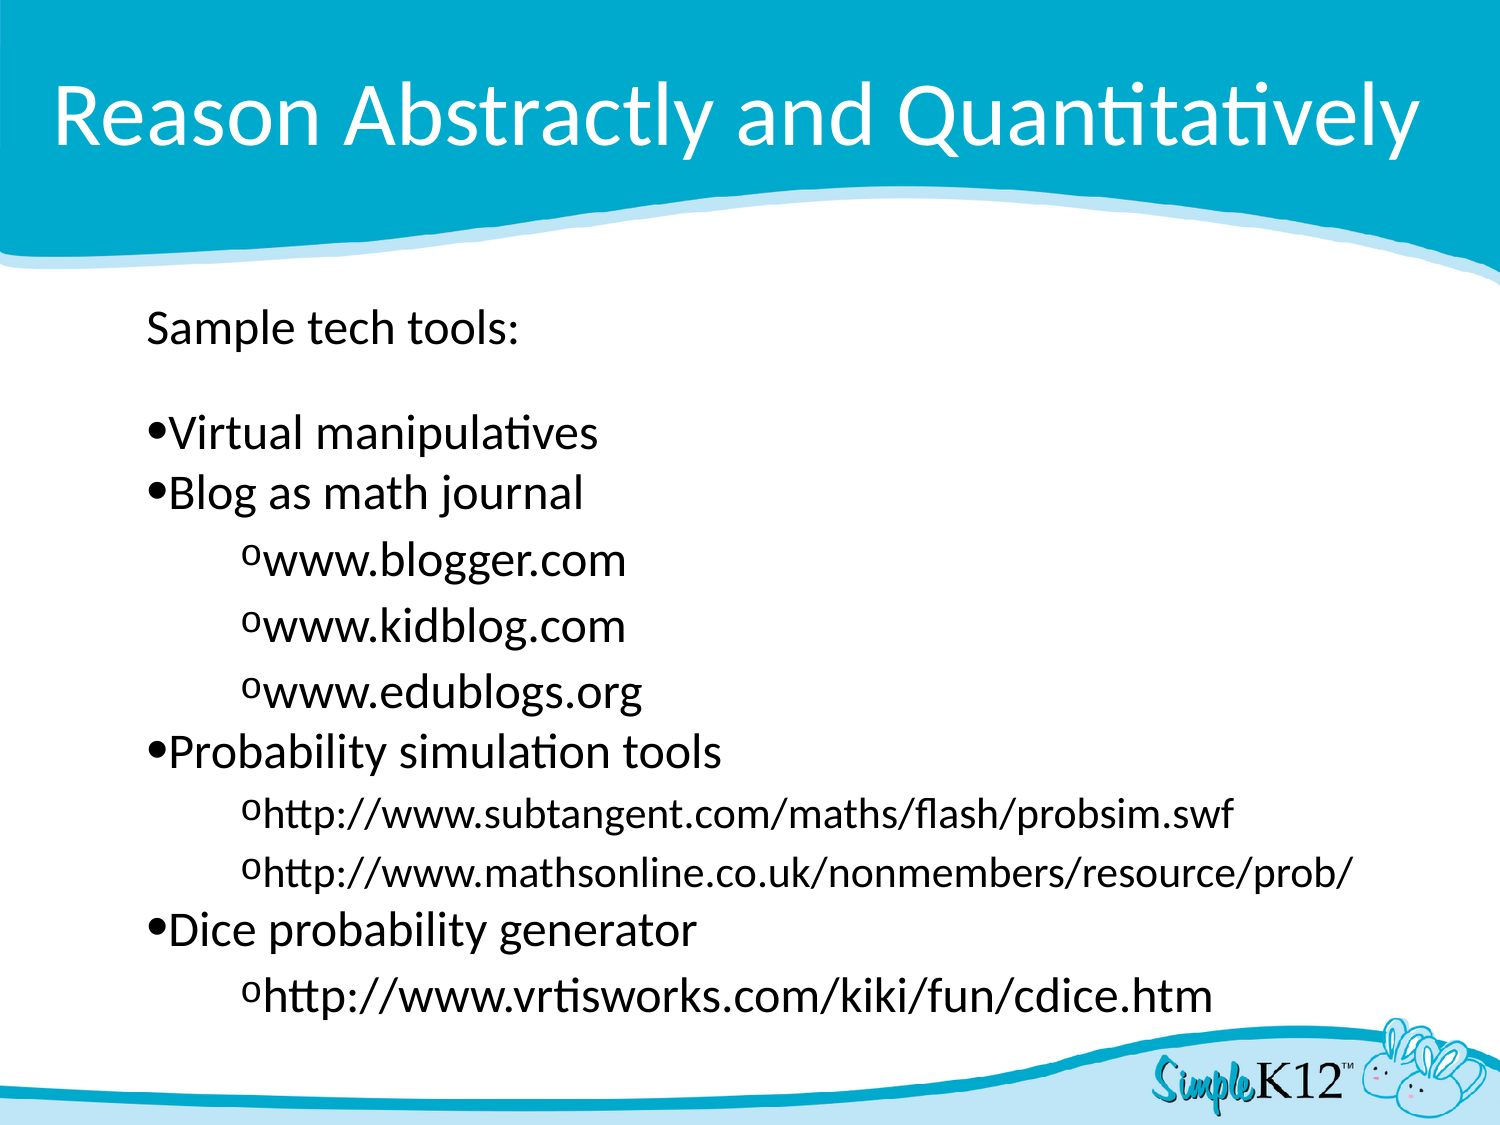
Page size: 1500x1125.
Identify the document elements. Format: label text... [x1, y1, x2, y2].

picture [0, 0, 1500, 1125]
title Reason Abstractly and Quantitatively [37, 0, 1475, 179]
list Sample tech tools: Virtual manipulatives Blog as math journal www.blogger.com www.kidblog.com www.edublogs.org Probability simulation tools http://www.subtangent.com/maths/flash/probsim.swf http://www.mathsonline.co.uk/nonmembers/resource/prob/ Dice probability generator http://www.vrtisworks.com/kiki/fun/cdice.htm [75, 279, 1425, 1083]
